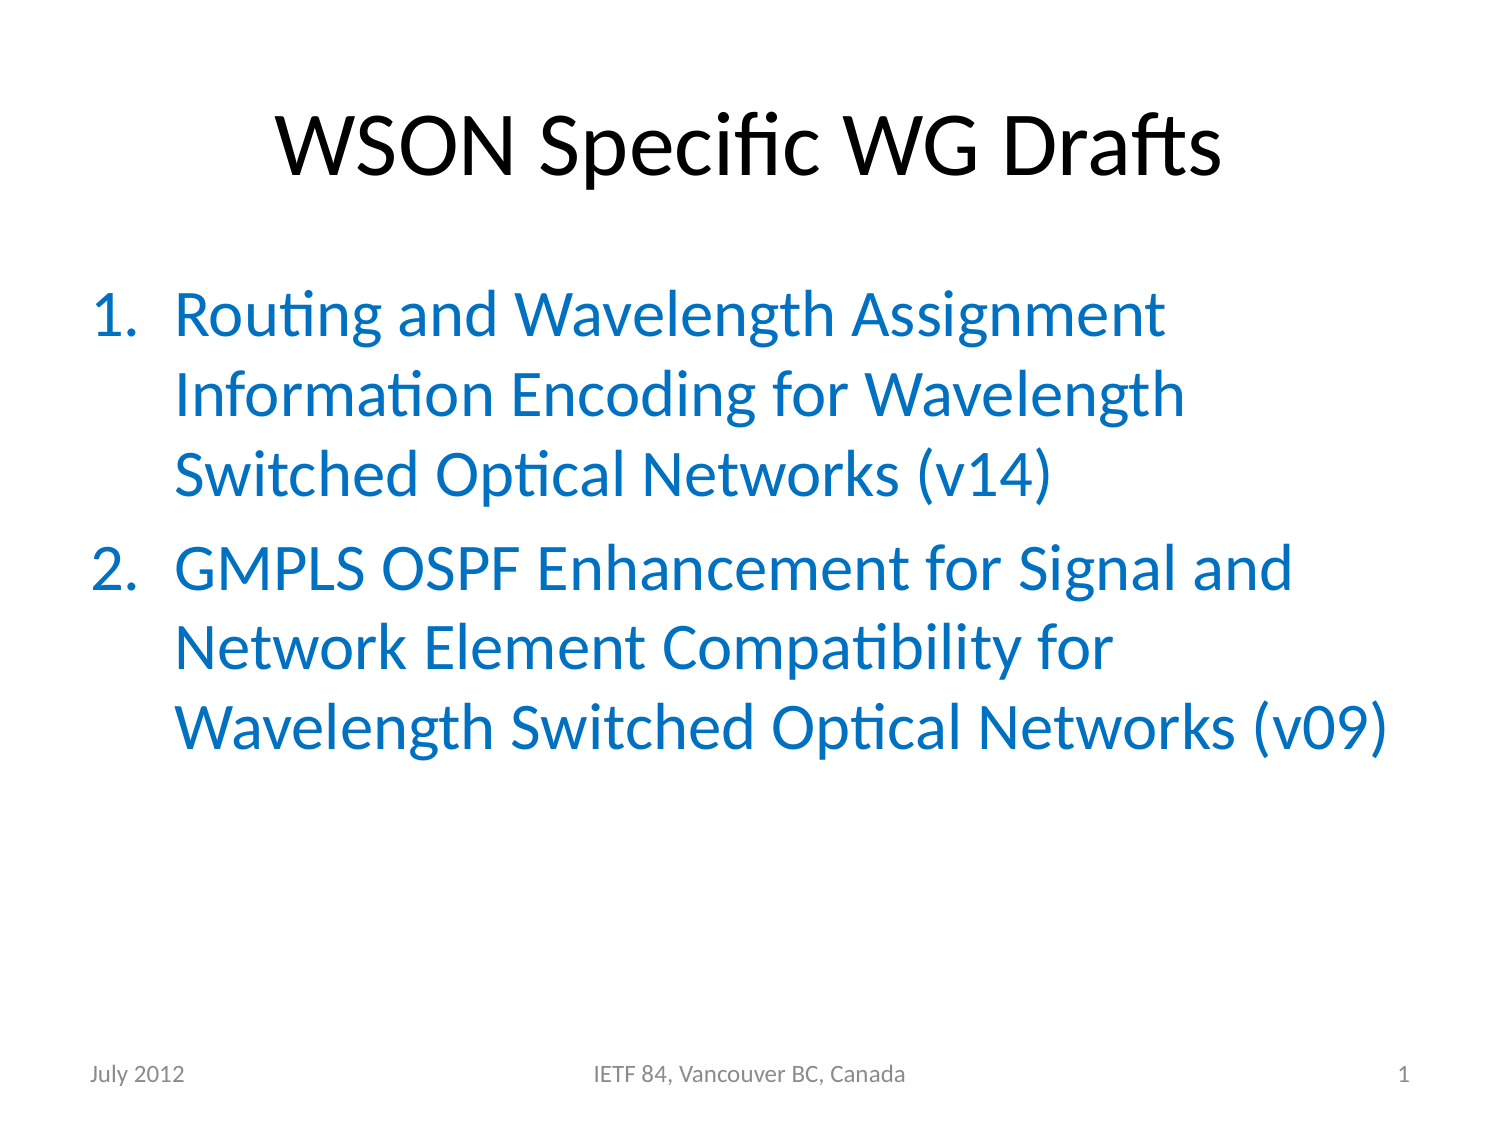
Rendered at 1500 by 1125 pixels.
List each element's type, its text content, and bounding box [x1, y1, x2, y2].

footer IETF 84, Vancouver BC, Canada [512, 1042, 988, 1103]
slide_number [75, 1042, 425, 1103]
slide_number 1 [1074, 1042, 1425, 1103]
list Routing and Wavelength Assignment Information Encoding for Wavelength Switched Optical Networks (v14) GMPLS OSPF Enhancement for Signal and Network Element Compatibility for Wavelength Switched Optical Networks (v09) [74, 262, 1426, 1006]
title WSON Specific WG Drafts [74, 44, 1426, 233]
